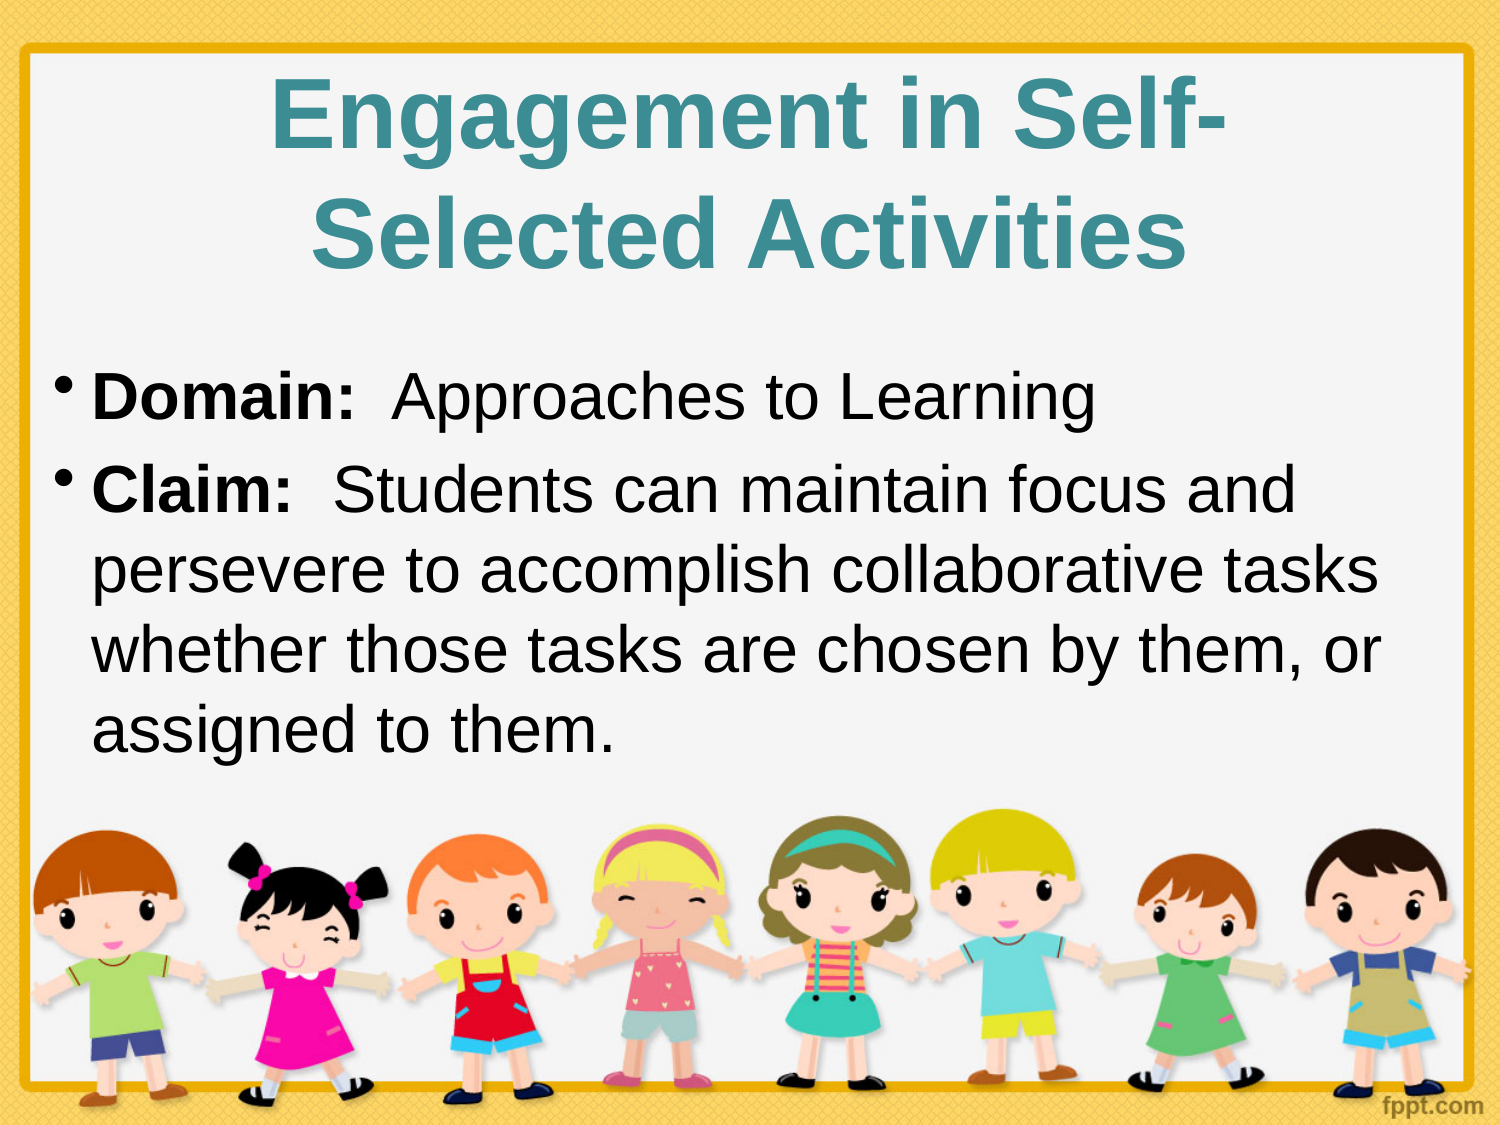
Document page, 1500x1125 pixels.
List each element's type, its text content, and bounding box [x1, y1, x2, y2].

title Engagement in Self-Selected Activities [75, 75, 1425, 263]
list Domain: Approaches to Learning Claim: Students can maintain focus and persevere to accomplish collaborative tasks whether those tasks are chosen by them, or assigned to them. [37, 345, 1475, 1088]
picture [0, 0, 1500, 1125]
